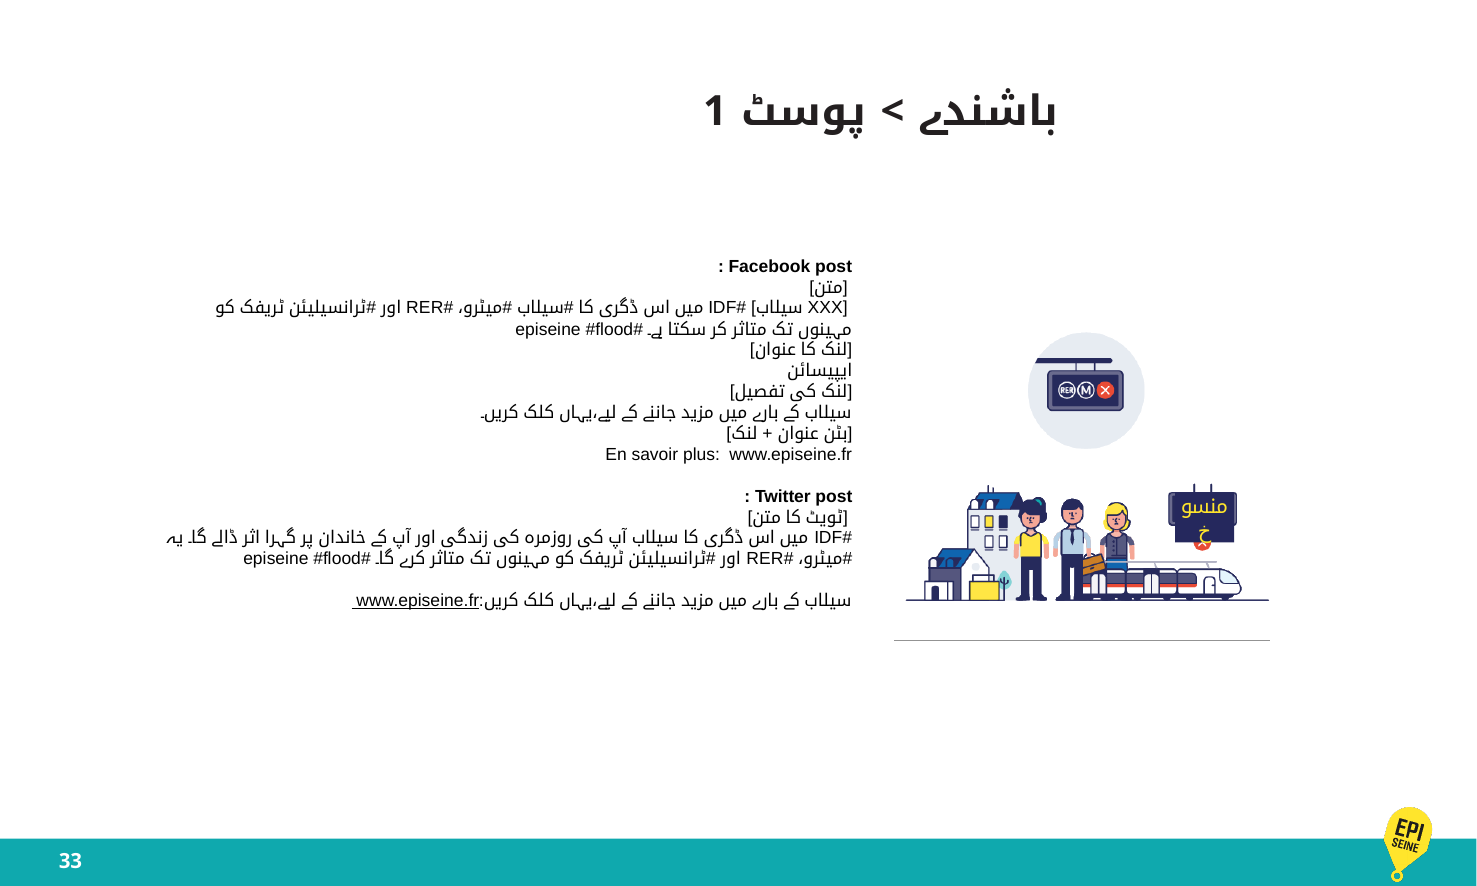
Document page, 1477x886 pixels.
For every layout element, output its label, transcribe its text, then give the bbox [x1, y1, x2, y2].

text_box Facebook post : [متن] [XXX سیلاب] #IDF میں اس ڈگری کا #سیلاب #میٹرو، #RER اور #ٹرانسیلیئن ٹریفک کو مہینوں تک متاثر کر سکتا ہے۔ #episeine #flood [لنک کا عنوان] ایپیسائن [لنک کی تفصیل] سیلاب کے بارے میں مزید جاننے کے لیے،یہاں کلک کریں۔ [بٹن عنوان + لنک] En savoir plus: www.episeine.fr Twitter post : [ٹویٹ کا متن] #IDF میں اس ڈگری کا سیلاب آپ کی روزمرہ کی زندگی اور آپ کے خاندان پر گہرا اثر ڈالے گا۔ یہ #میٹرو، #RER اور #ٹرانسیلیئن ٹریفک کو مہینوں تک متاثر کرے گا۔ #episeine #flood سیلاب کے بارے میں مزید جاننے کے لیے،یہاں کلک کریں: www.episeine.fr [159, 250, 857, 636]
picture [894, 300, 1270, 641]
title باشندے > پوسٹ 1 [152, 56, 1072, 135]
picture [1381, 805, 1433, 883]
